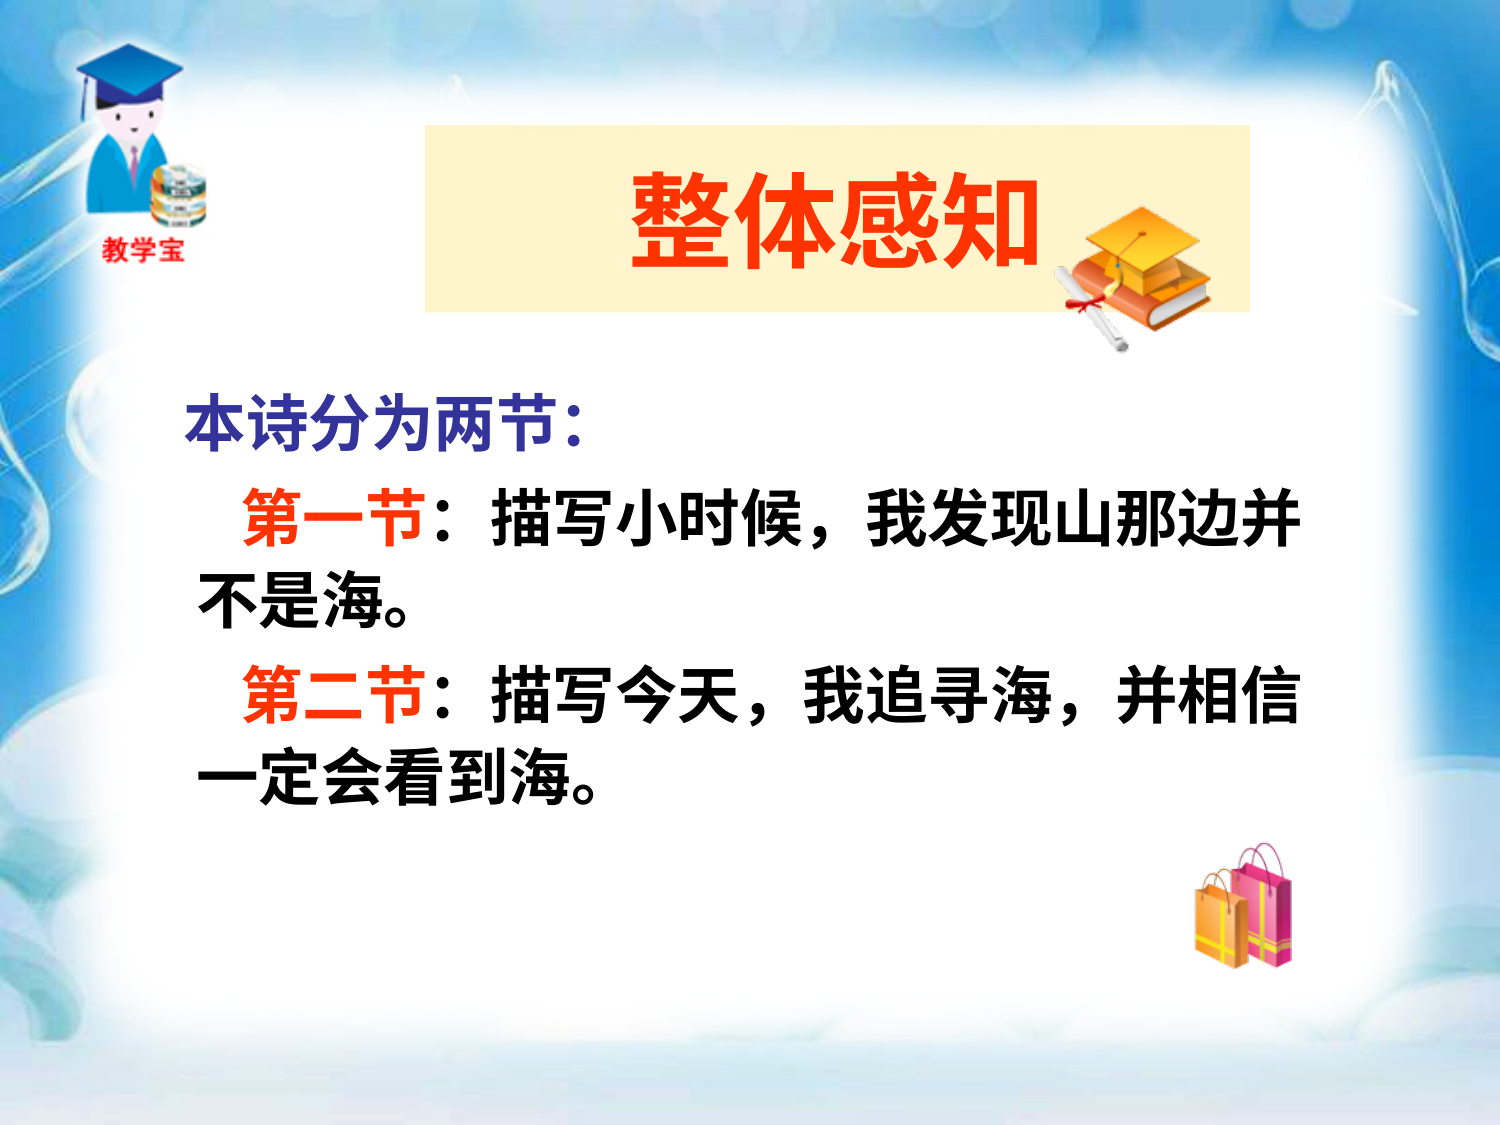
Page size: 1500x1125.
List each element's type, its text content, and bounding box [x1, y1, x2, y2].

list 本诗分为两节： 第一节：描写小时候，我发现山那边并不是海。 第二节：描写今天，我追寻海，并相信一定会看到海。 [125, 368, 1363, 907]
picture [0, 0, 1500, 1125]
title 整体感知 [425, 125, 1250, 313]
